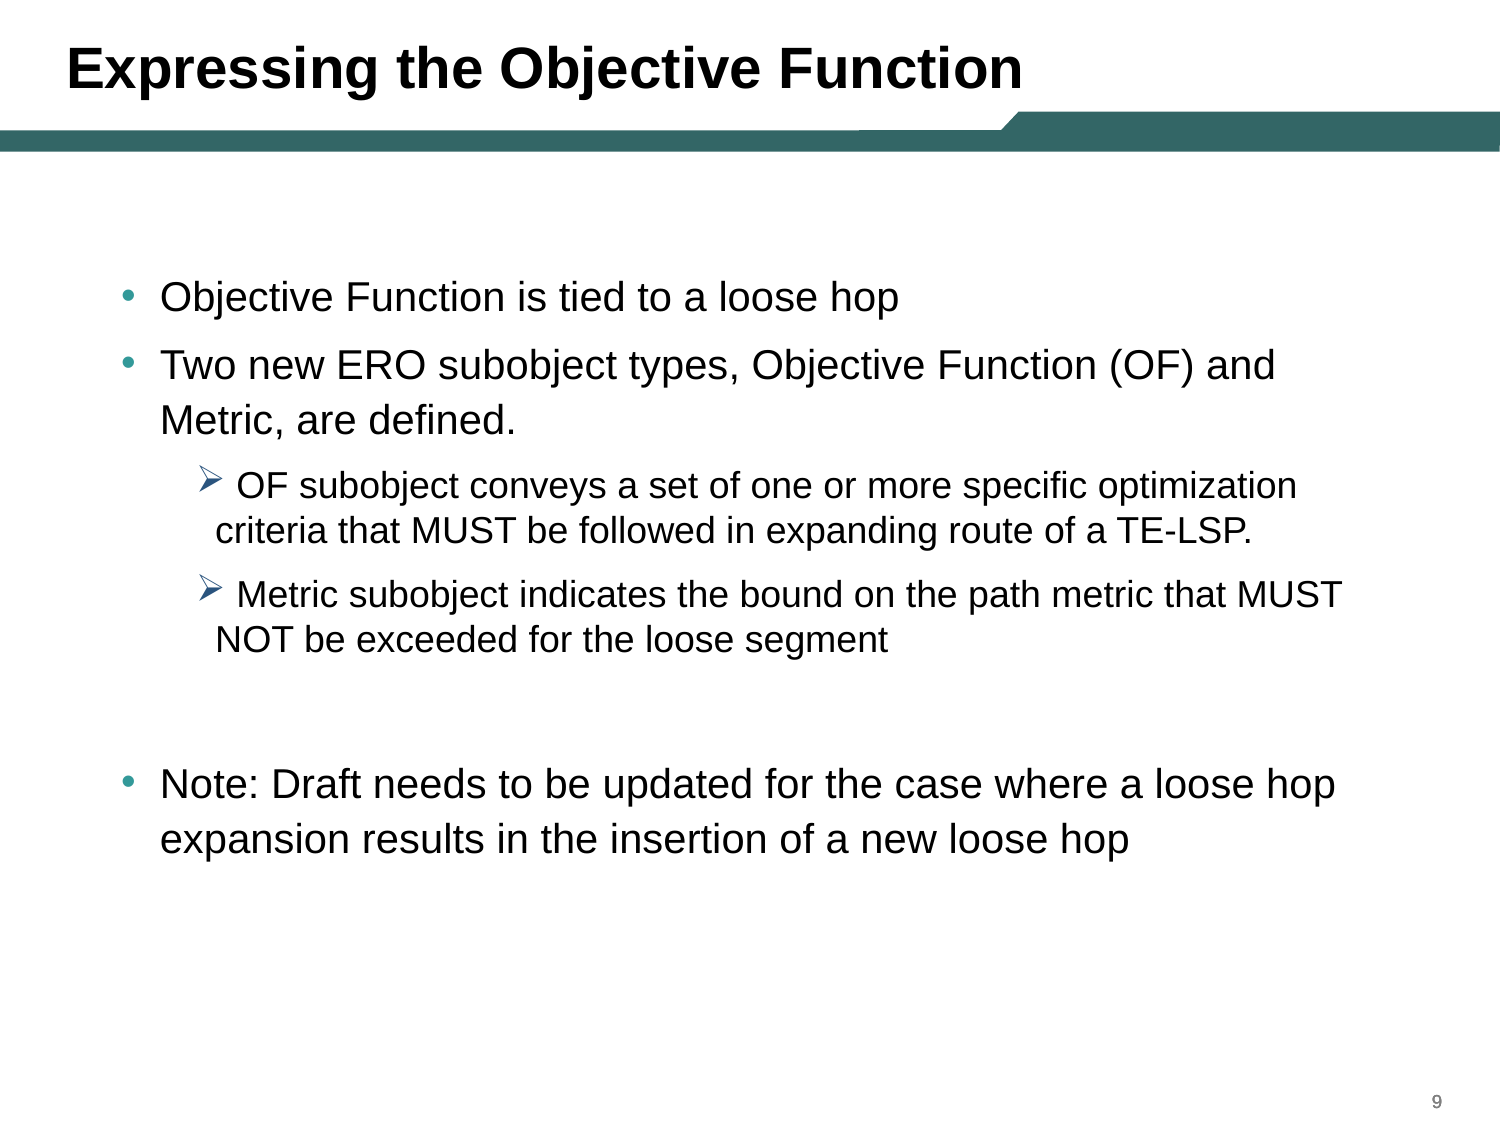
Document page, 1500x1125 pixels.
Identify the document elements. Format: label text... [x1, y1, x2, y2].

list Objective Function is tied to a loose hop Two new ERO subobject types, Objective Function (OF) and Metric, are defined. OF subobject conveys a set of one or more specific optimization criteria that MUST be followed in expanding route of a TE-LSP. Metric subobject indicates the bound on the path metric that MUST NOT be exceeded for the loose segment Note: Draft needs to be updated for the case where a loose hop expansion results in the insertion of a new loose hop [107, 257, 1411, 845]
title Expressing the Objective Function [52, 0, 1390, 109]
